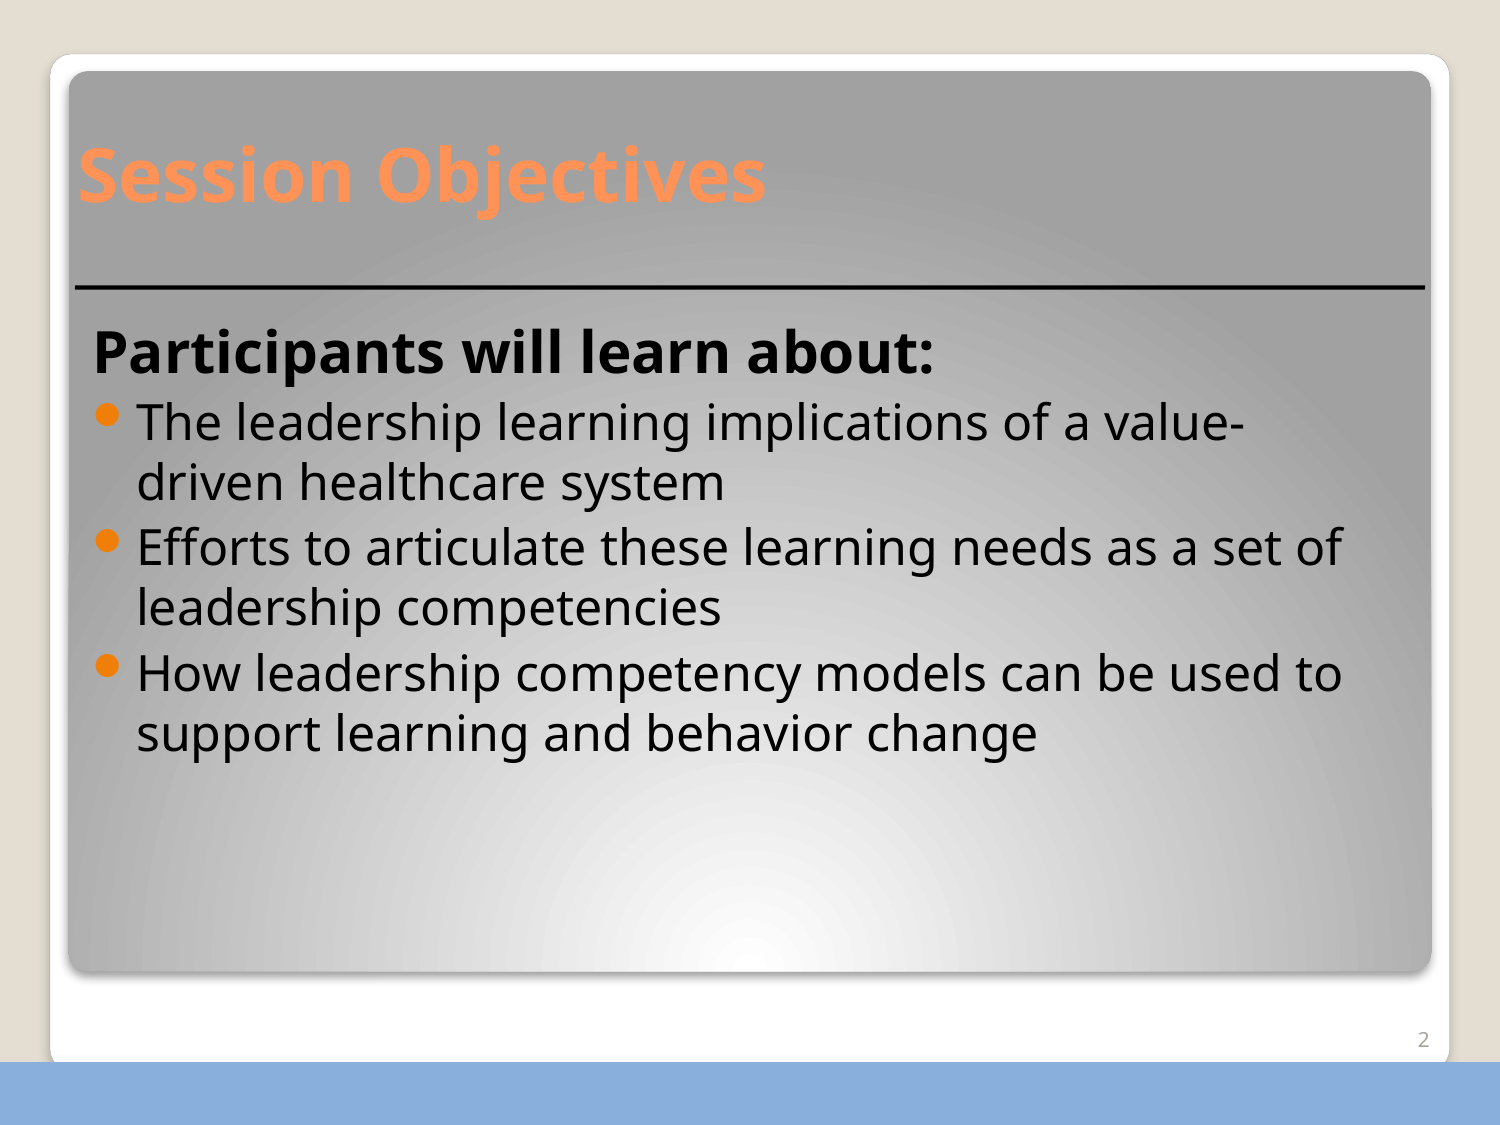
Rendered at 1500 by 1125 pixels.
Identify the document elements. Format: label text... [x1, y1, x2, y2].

list Participants will learn about: The leadership learning implications of a value-driven healthcare system Efforts to articulate these learning needs as a set of leadership competencies How leadership competency models can be used to support learning and behavior change [62, 300, 1405, 988]
picture [0, 1062, 1500, 1125]
title Session Objectives [62, 52, 1405, 225]
slide_number 2 [1369, 1002, 1445, 1063]
